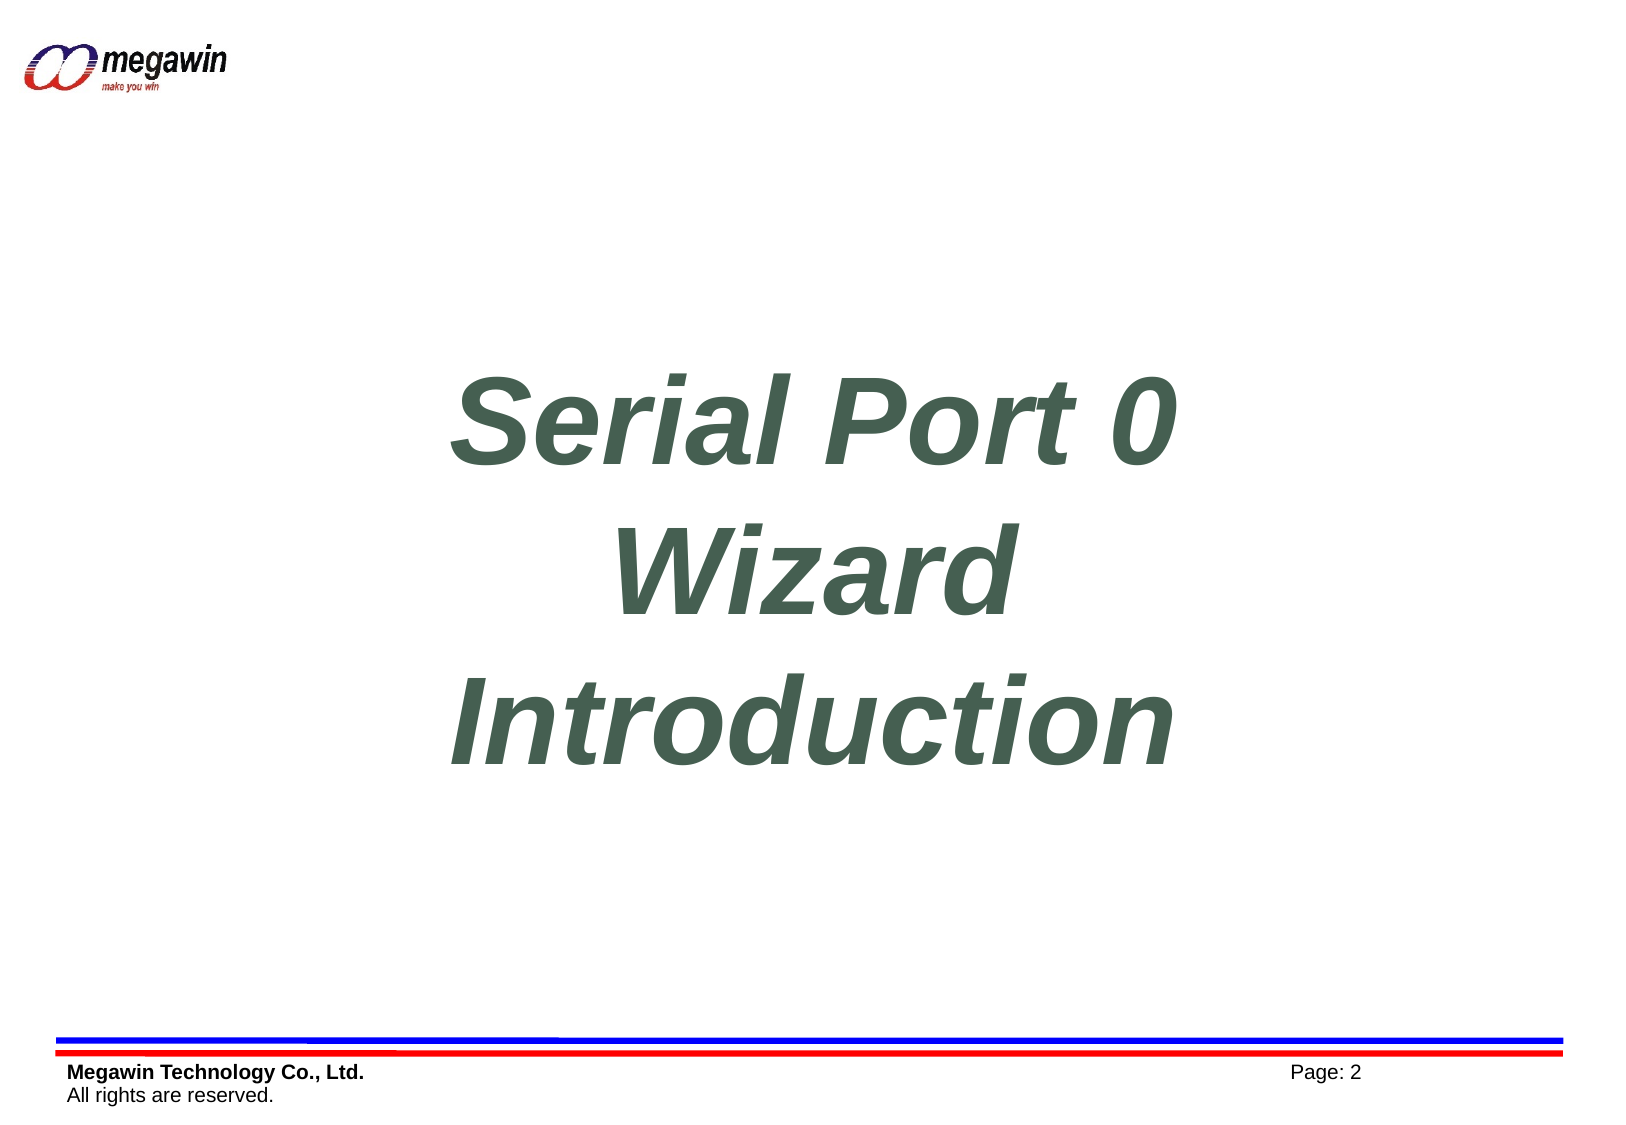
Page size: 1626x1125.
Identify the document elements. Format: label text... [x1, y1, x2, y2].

picture [19, 37, 231, 97]
title Serial Port 0 Wizard Introduction [82, 139, 1546, 990]
